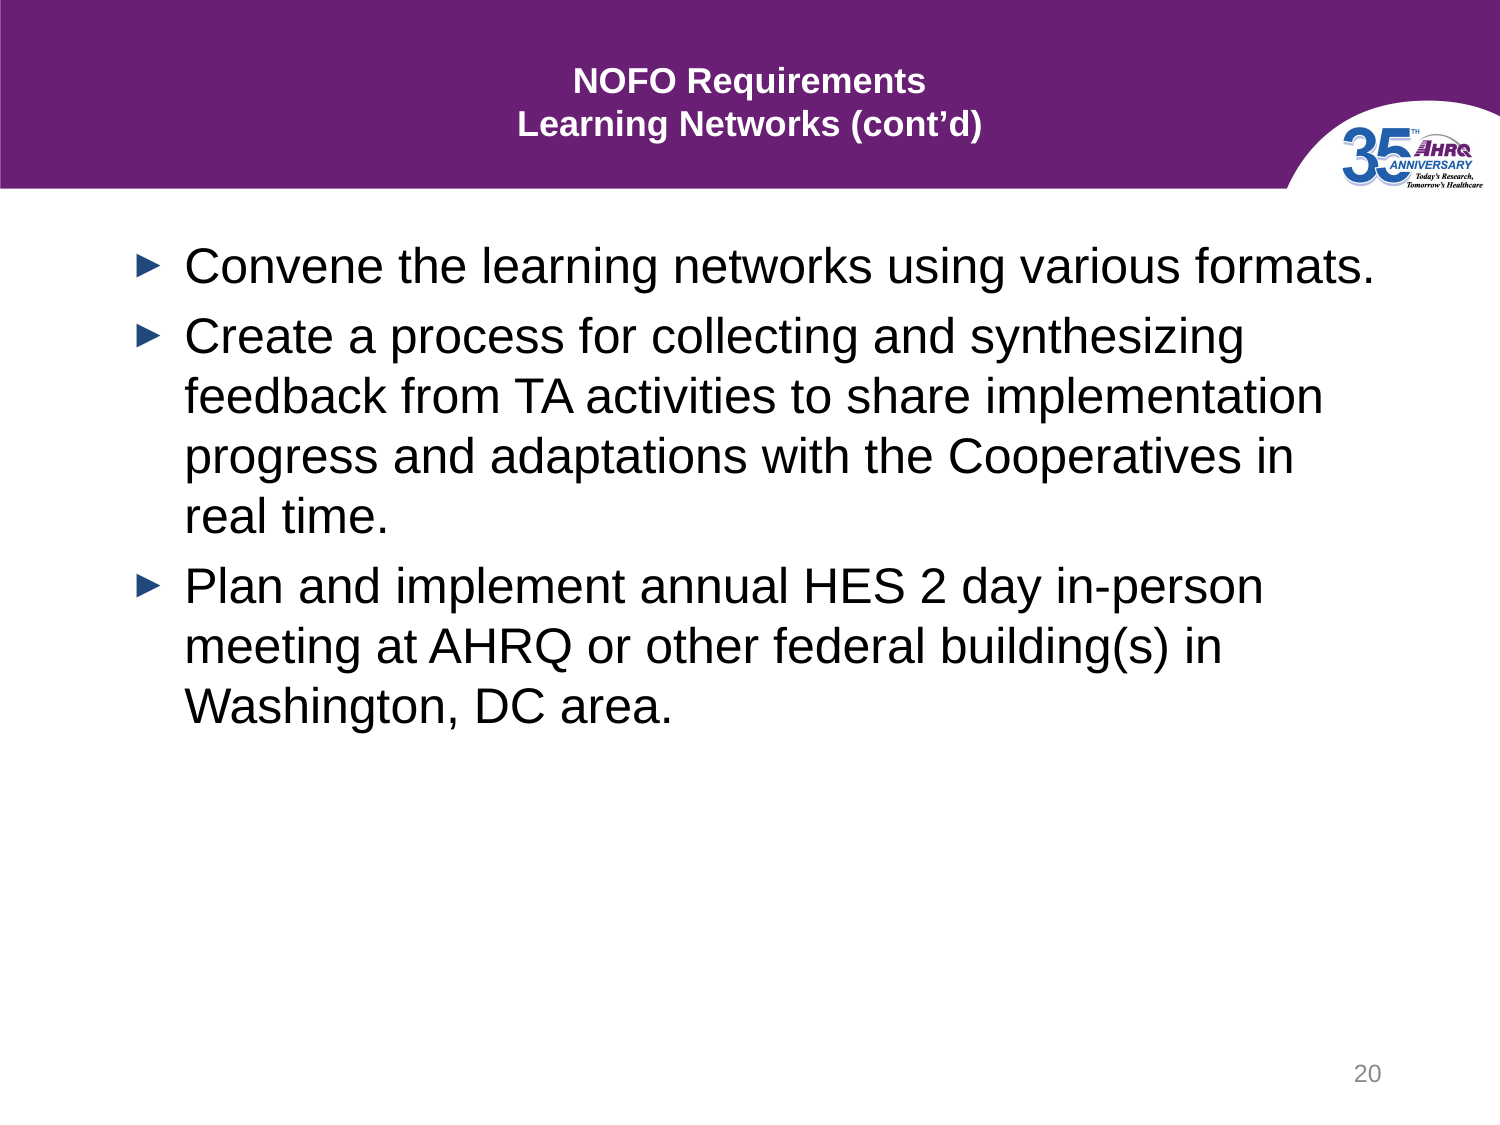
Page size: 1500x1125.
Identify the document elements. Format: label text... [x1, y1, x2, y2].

slide_number 20 [1059, 1042, 1397, 1103]
picture [0, 0, 1500, 1125]
list Convene the learning networks using various formats. Create a process for collecting and synthesizing feedback from TA activities to share implementation progress and adaptations with the Cooperatives in real time. Plan and implement annual HES 2 day in-person meeting at AHRQ or other federal building(s) in Washington, DC area. [56, 225, 1407, 969]
title NOFO Requirements Learning Networks (cont’d) [206, 50, 1294, 152]
